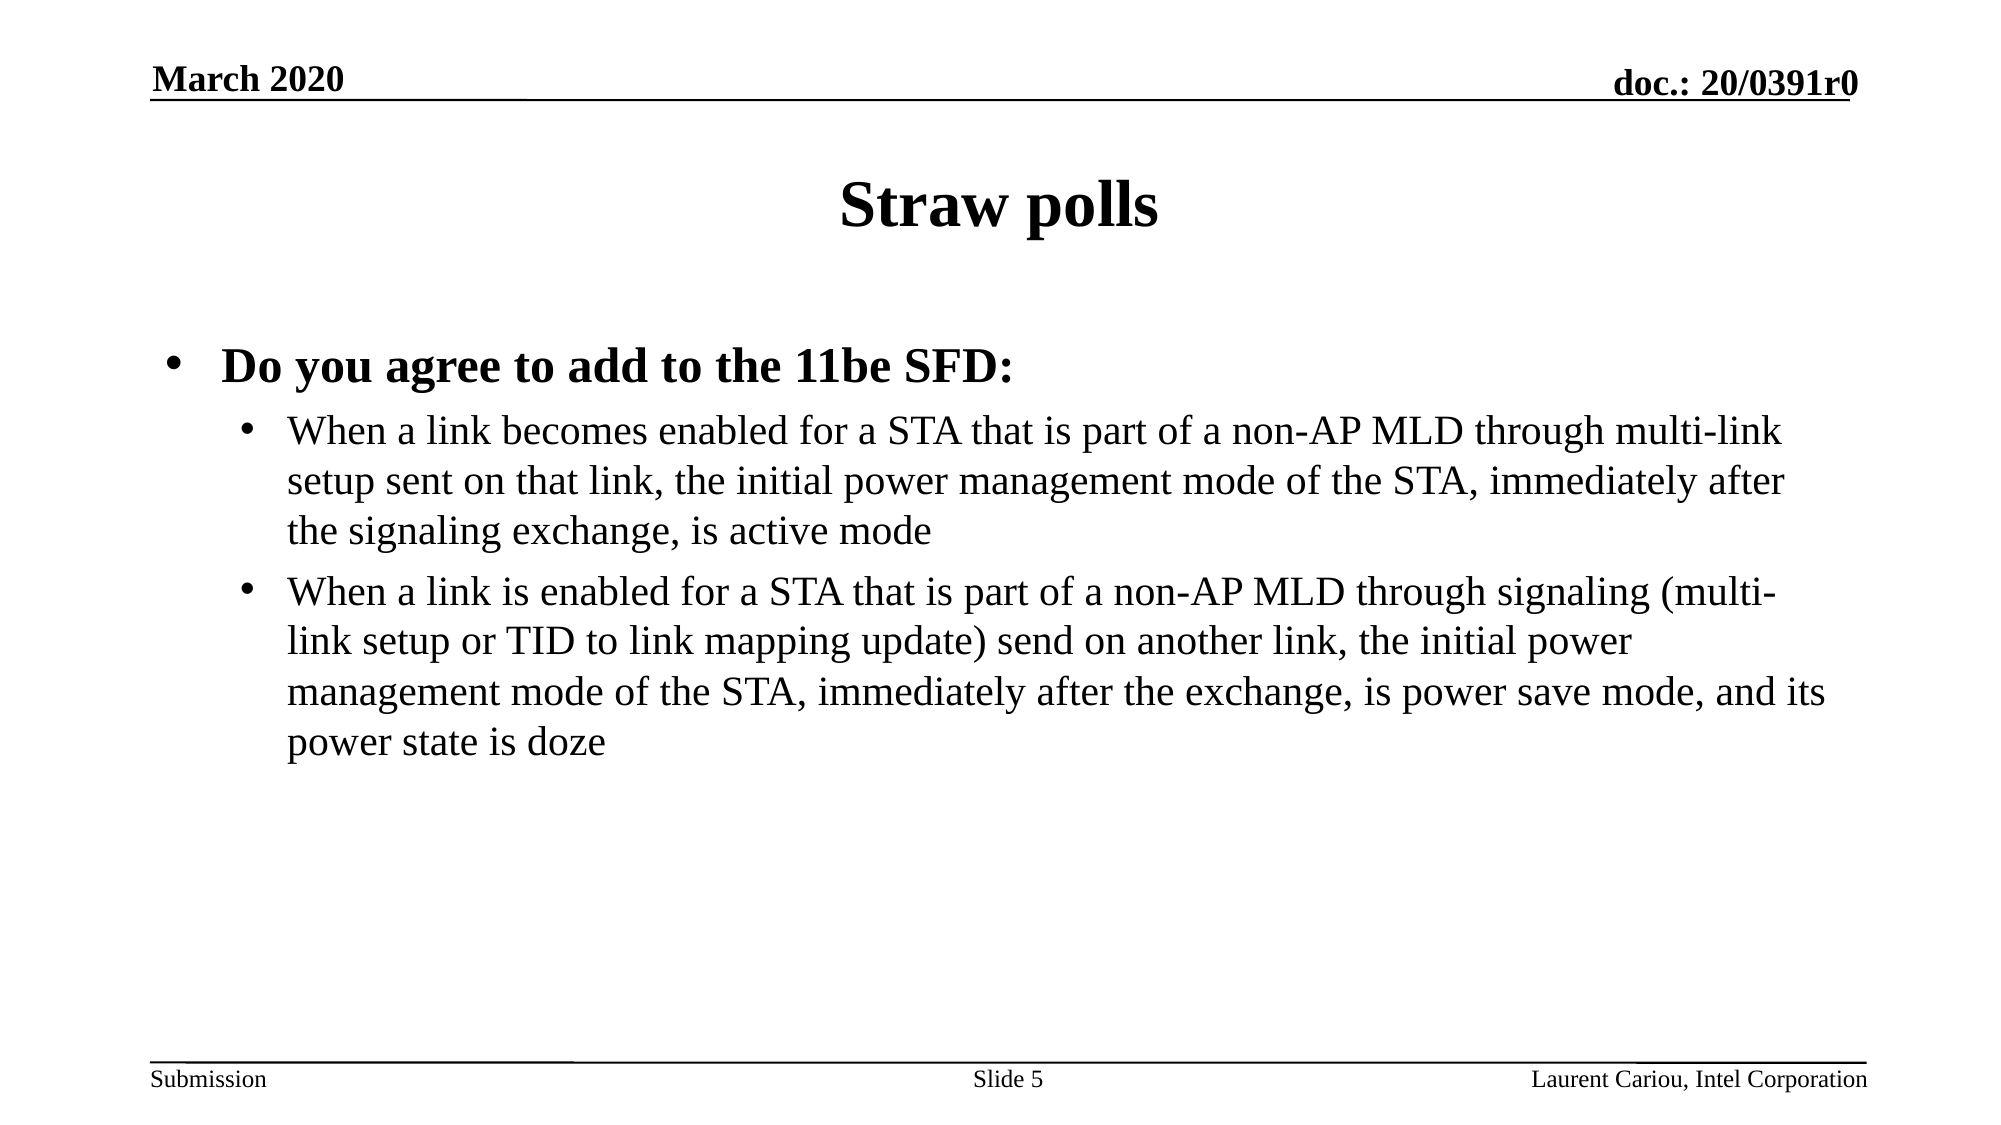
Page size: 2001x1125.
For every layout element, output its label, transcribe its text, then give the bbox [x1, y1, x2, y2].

title Straw polls [149, 112, 1850, 288]
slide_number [152, 54, 563, 100]
slide_number Slide 5 [950, 1061, 1067, 1123]
list Do you agree to add to the 11be SFD: When a link becomes enabled for a STA that is part of a non-AP MLD through multi-link setup sent on that link, the initial power management mode of the STA, immediately after the signaling exchange, is active mode When a link is enabled for a STA that is part of a non-AP MLD through signaling (multi-link setup or TID to link mapping update) send on another link, the initial power management mode of the STA, immediately after the exchange, is power save mode, and its power state is doze [149, 324, 1850, 1000]
footer Laurent Cariou, Intel Corporation [1171, 1061, 1869, 1093]
